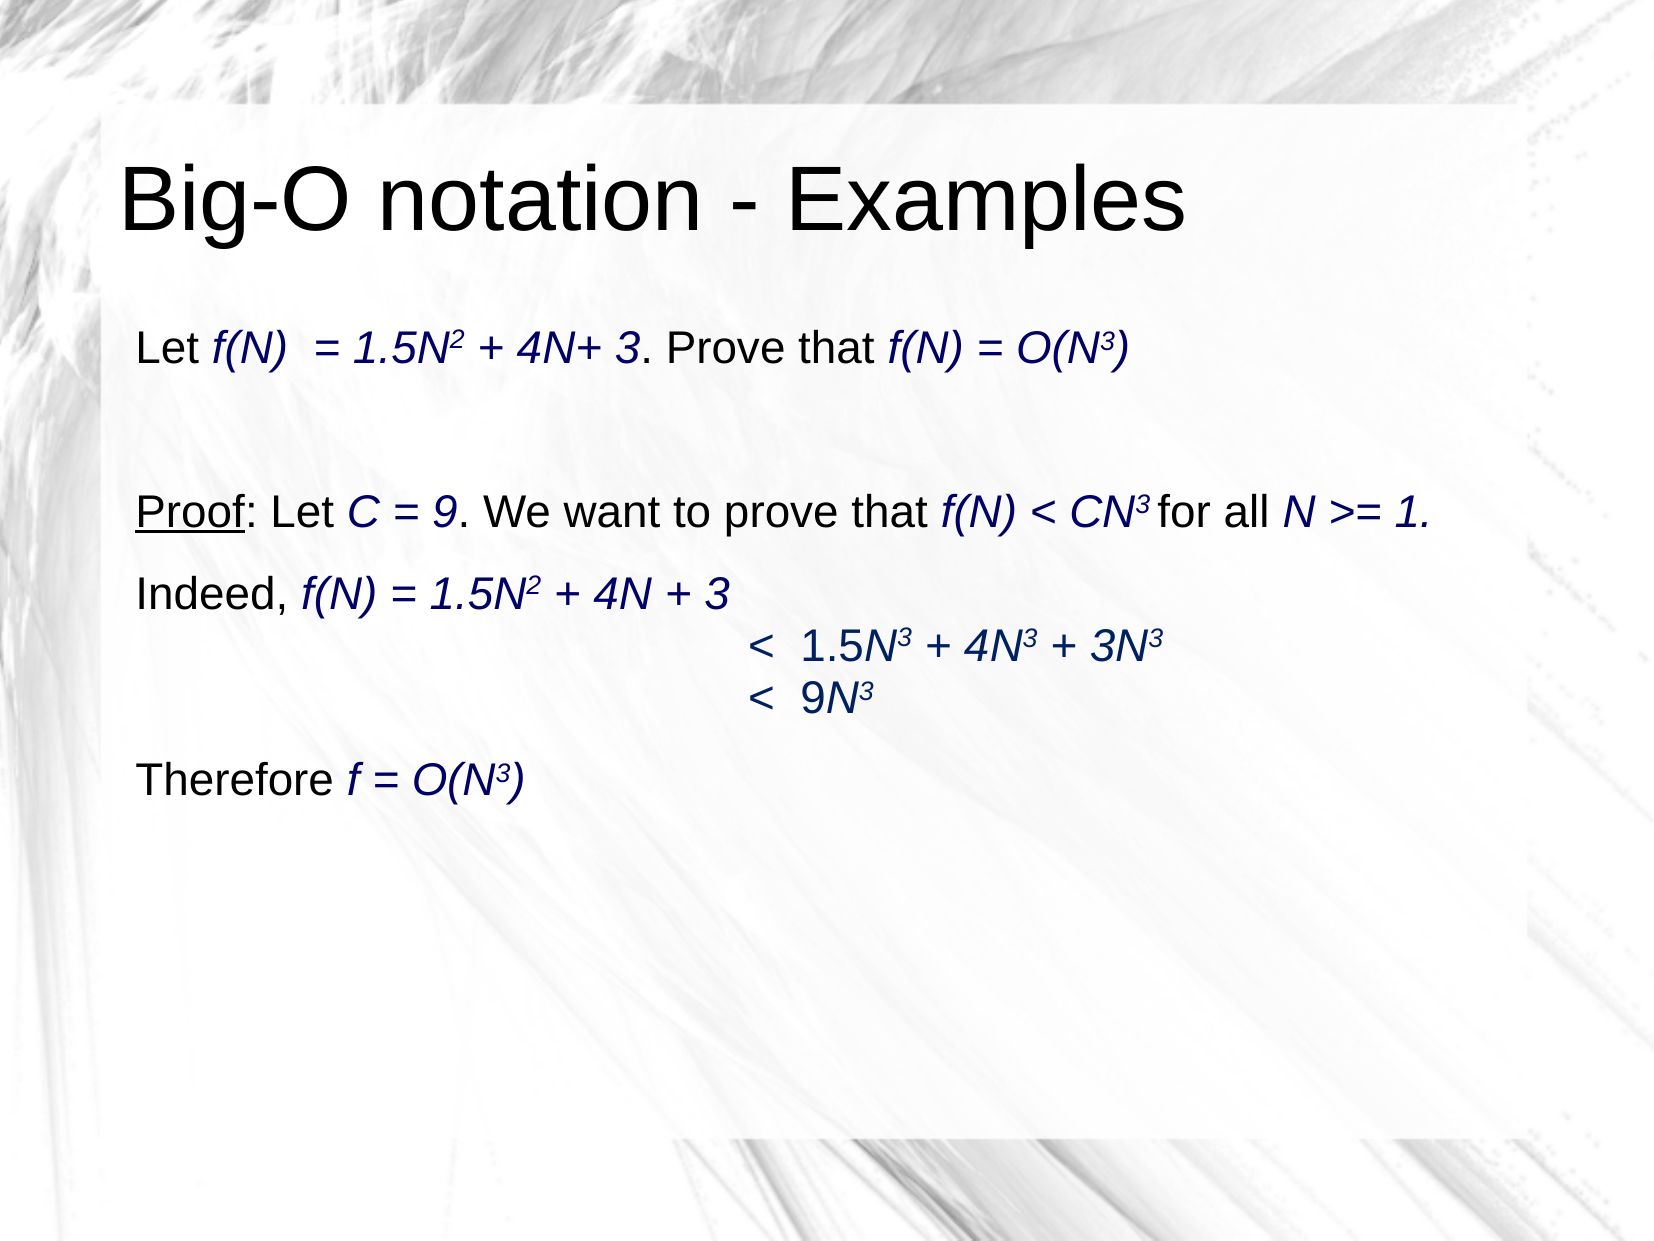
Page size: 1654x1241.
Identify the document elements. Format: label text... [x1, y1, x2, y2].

title Big-O notation - Examples [118, 112, 1506, 281]
list Let f(N) = 1.5N2 + 4N+ 3. Prove that f(N) = O(N3) Proof: Let C = 9. We want to prove that f(N) < CN3 for all N >= 1. Indeed, f(N) = 1.5N2 + 4N + 3 < 1.5N3 + 4N3 + 3N3 < 9N3 Therefore f = O(N3) [118, 319, 1571, 1109]
picture [0, 0, 1654, 1241]
